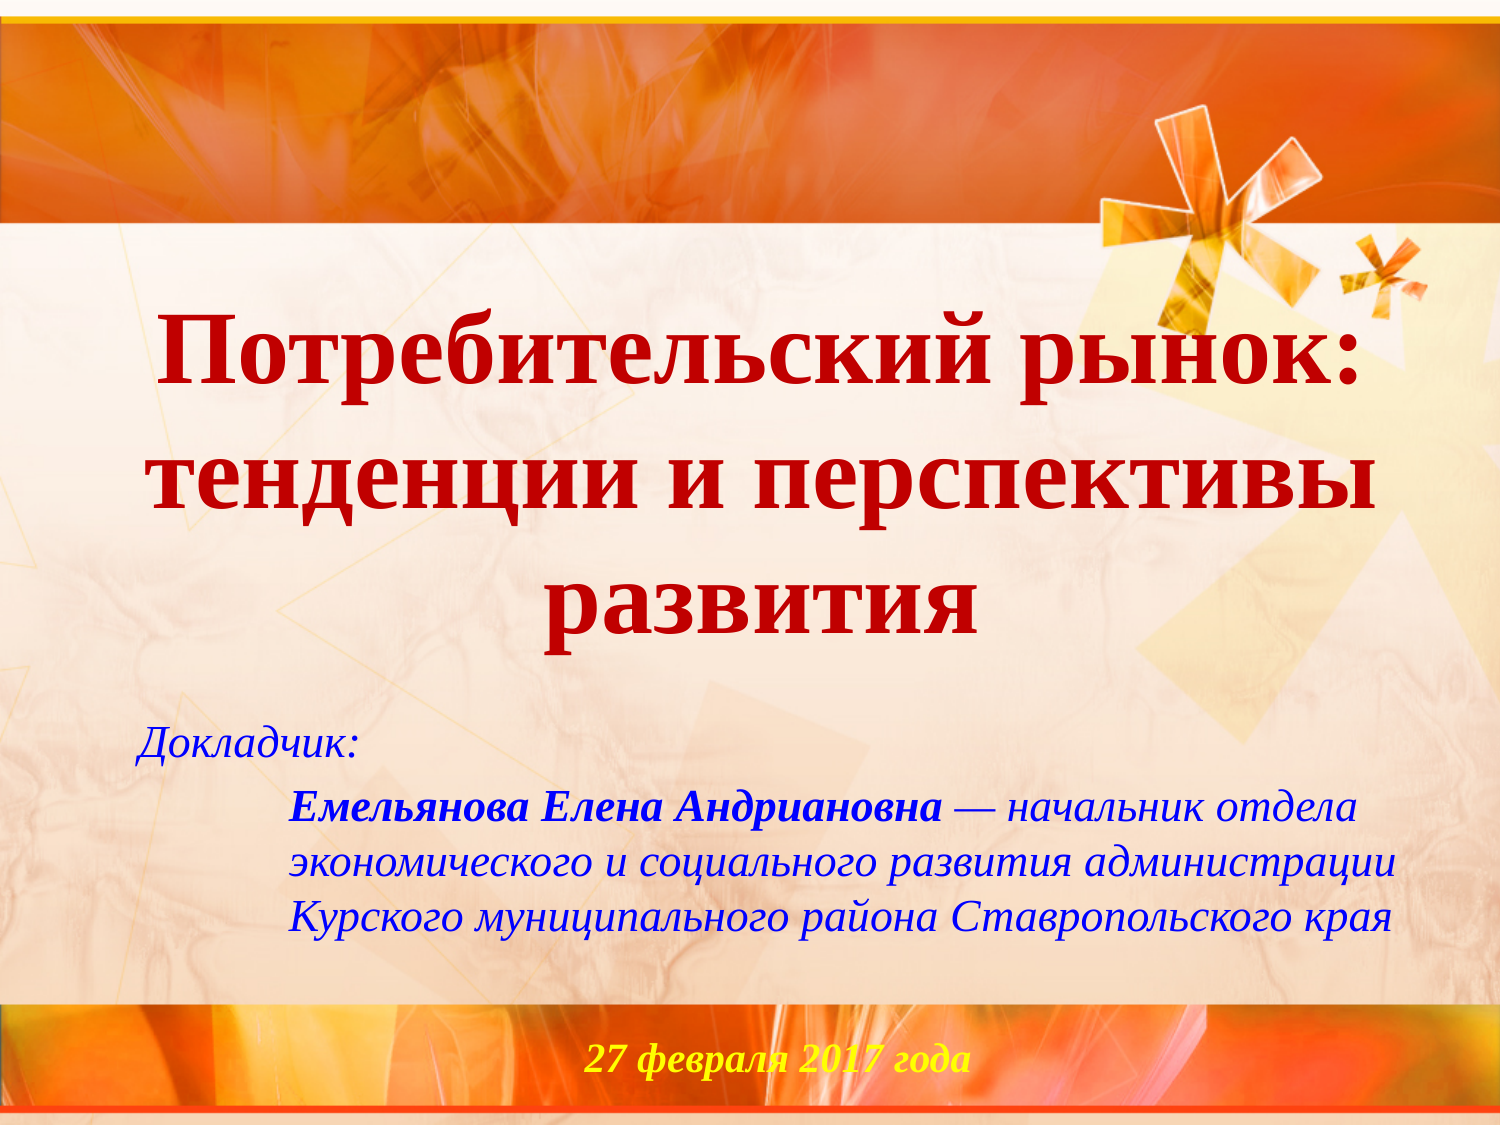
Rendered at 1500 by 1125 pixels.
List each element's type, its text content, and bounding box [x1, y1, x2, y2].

text_box 27 февраля 2017 года [569, 1023, 987, 1088]
picture [0, 0, 1500, 1125]
title Потребительский рынок: тенденции и перспективы развития [88, 278, 1436, 656]
subtitle Докладчик: Емельянова Елена Андриановна — начальник отдела экономического и социального развития администрации Курского муниципального района Ставропольского края [123, 704, 1436, 992]
